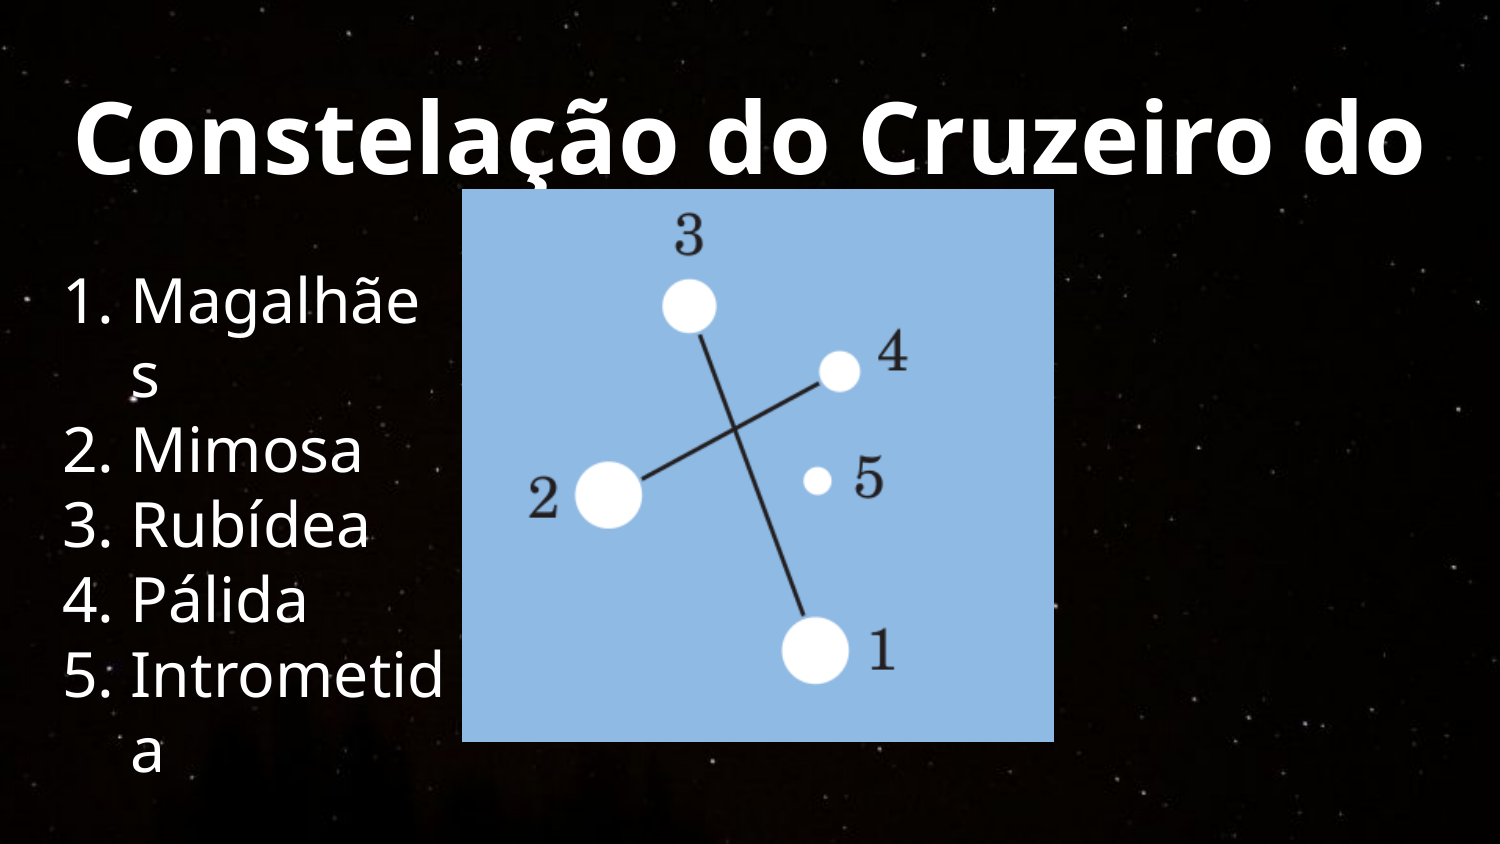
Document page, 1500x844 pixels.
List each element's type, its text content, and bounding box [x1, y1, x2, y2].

text_box Magalhães Mimosa Rubídea Pálida Intrometida [40, 245, 457, 742]
picture [0, 0, 1500, 844]
title Constelação do Cruzeiro do Sul [51, 42, 1449, 137]
